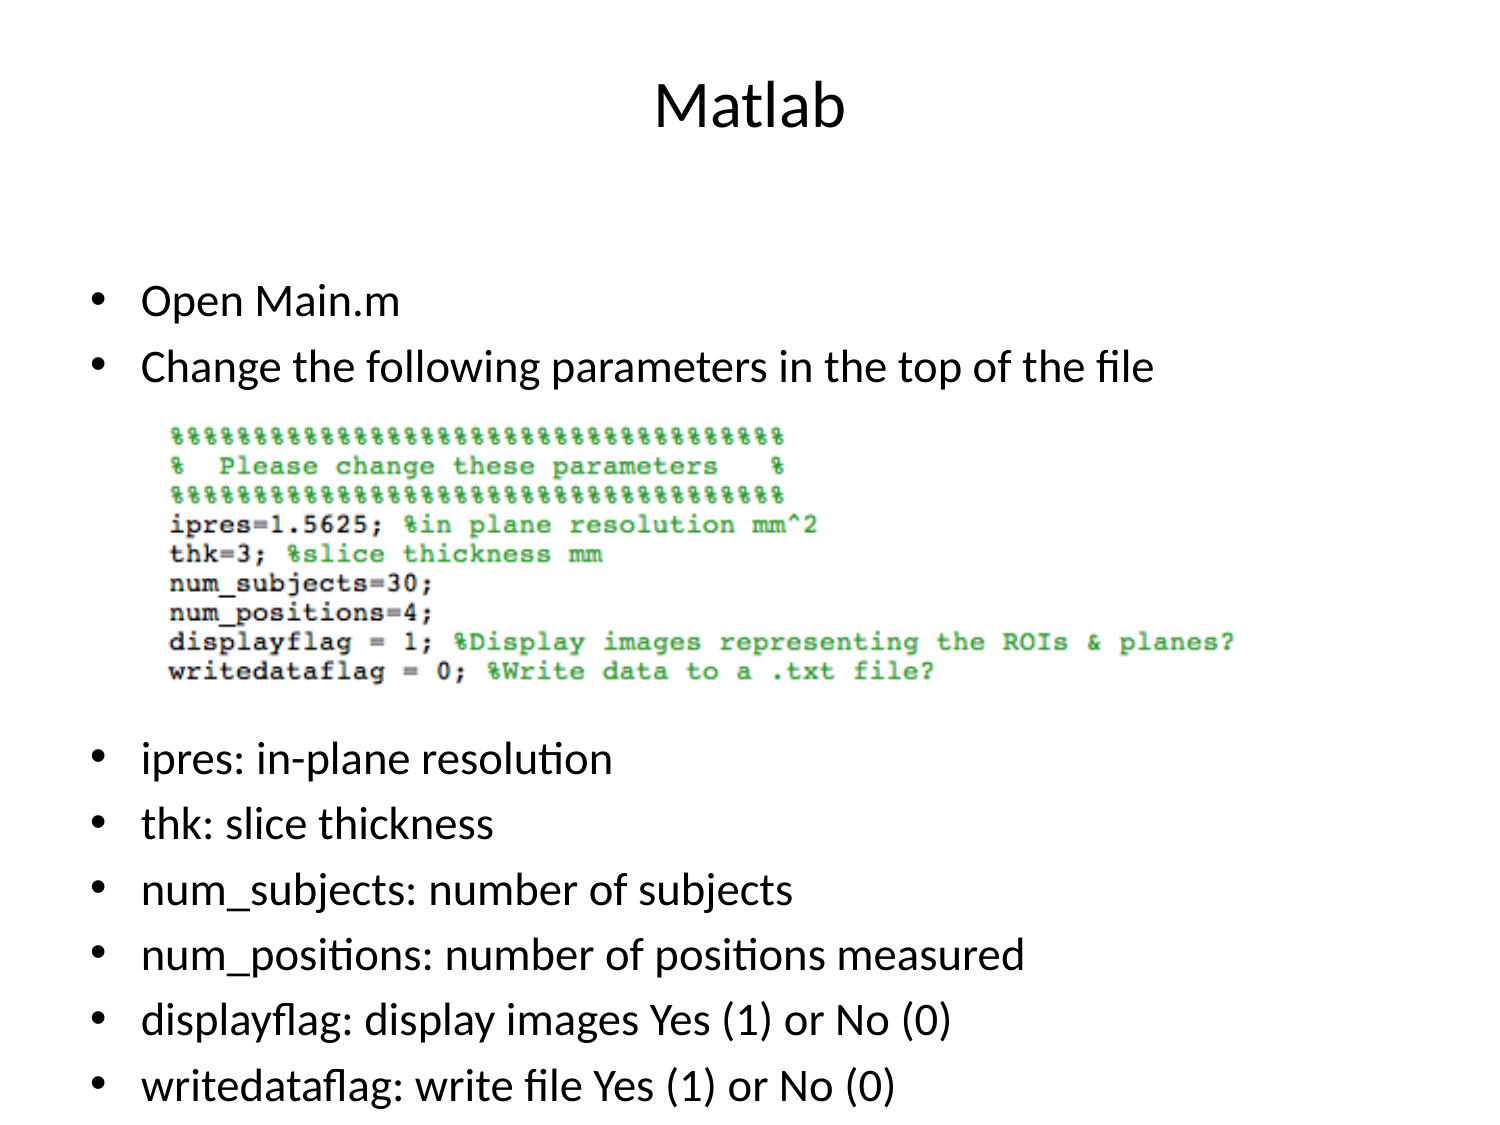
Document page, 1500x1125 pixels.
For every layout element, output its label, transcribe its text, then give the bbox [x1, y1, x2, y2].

list Open Main.m Change the following parameters in the top of the file ipres: in-plane resolution thk: slice thickness num_subjects: number of subjects num_positions: number of positions measured displayflag: display images Yes (1) or No (0) writedataflag: write file Yes (1) or No (0) [75, 262, 1425, 1125]
title Matlab [75, 7, 1425, 195]
picture [158, 418, 1270, 709]
